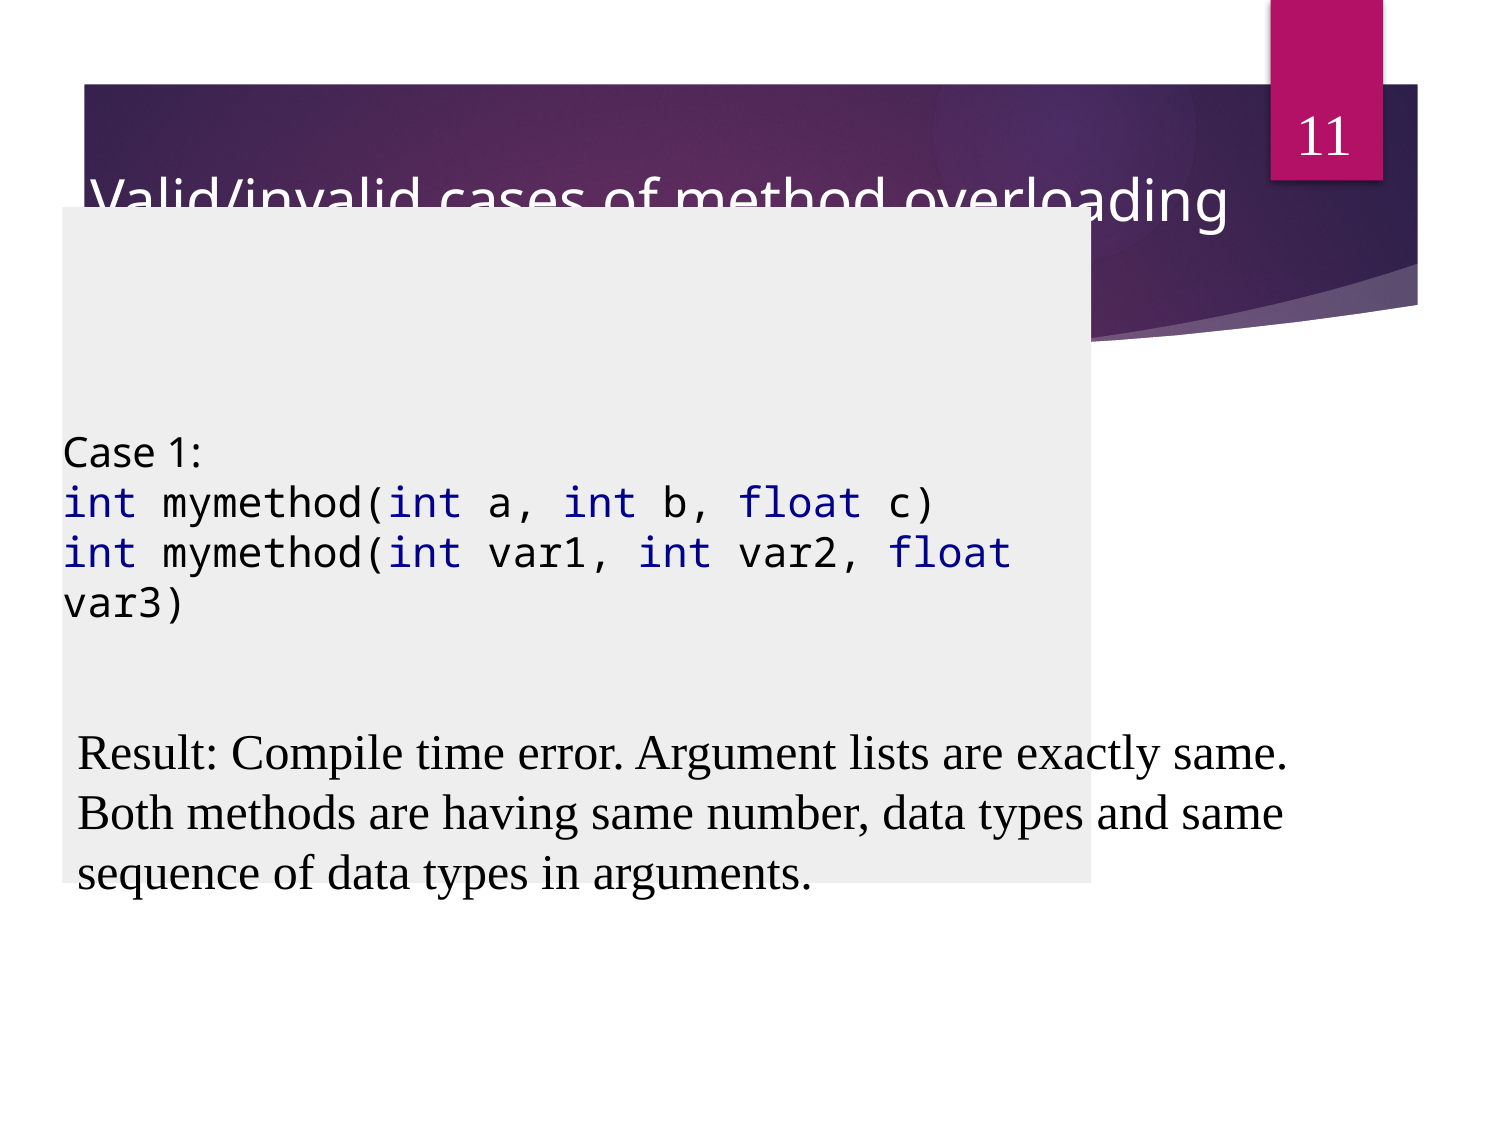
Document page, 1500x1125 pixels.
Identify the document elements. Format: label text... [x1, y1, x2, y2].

list Case 1: int mymethod(int a, int b, float c) int mymethod(int var1, int var2, float var3) [62, 207, 1092, 712]
title Valid/invalid cases of method overloading [75, 174, 1450, 291]
slide_number 11 [1259, 48, 1390, 175]
text_box Result: Compile time error. Argument lists are exactly same. Both methods are having same number, data types and same sequence of data types in arguments. [62, 712, 1390, 908]
